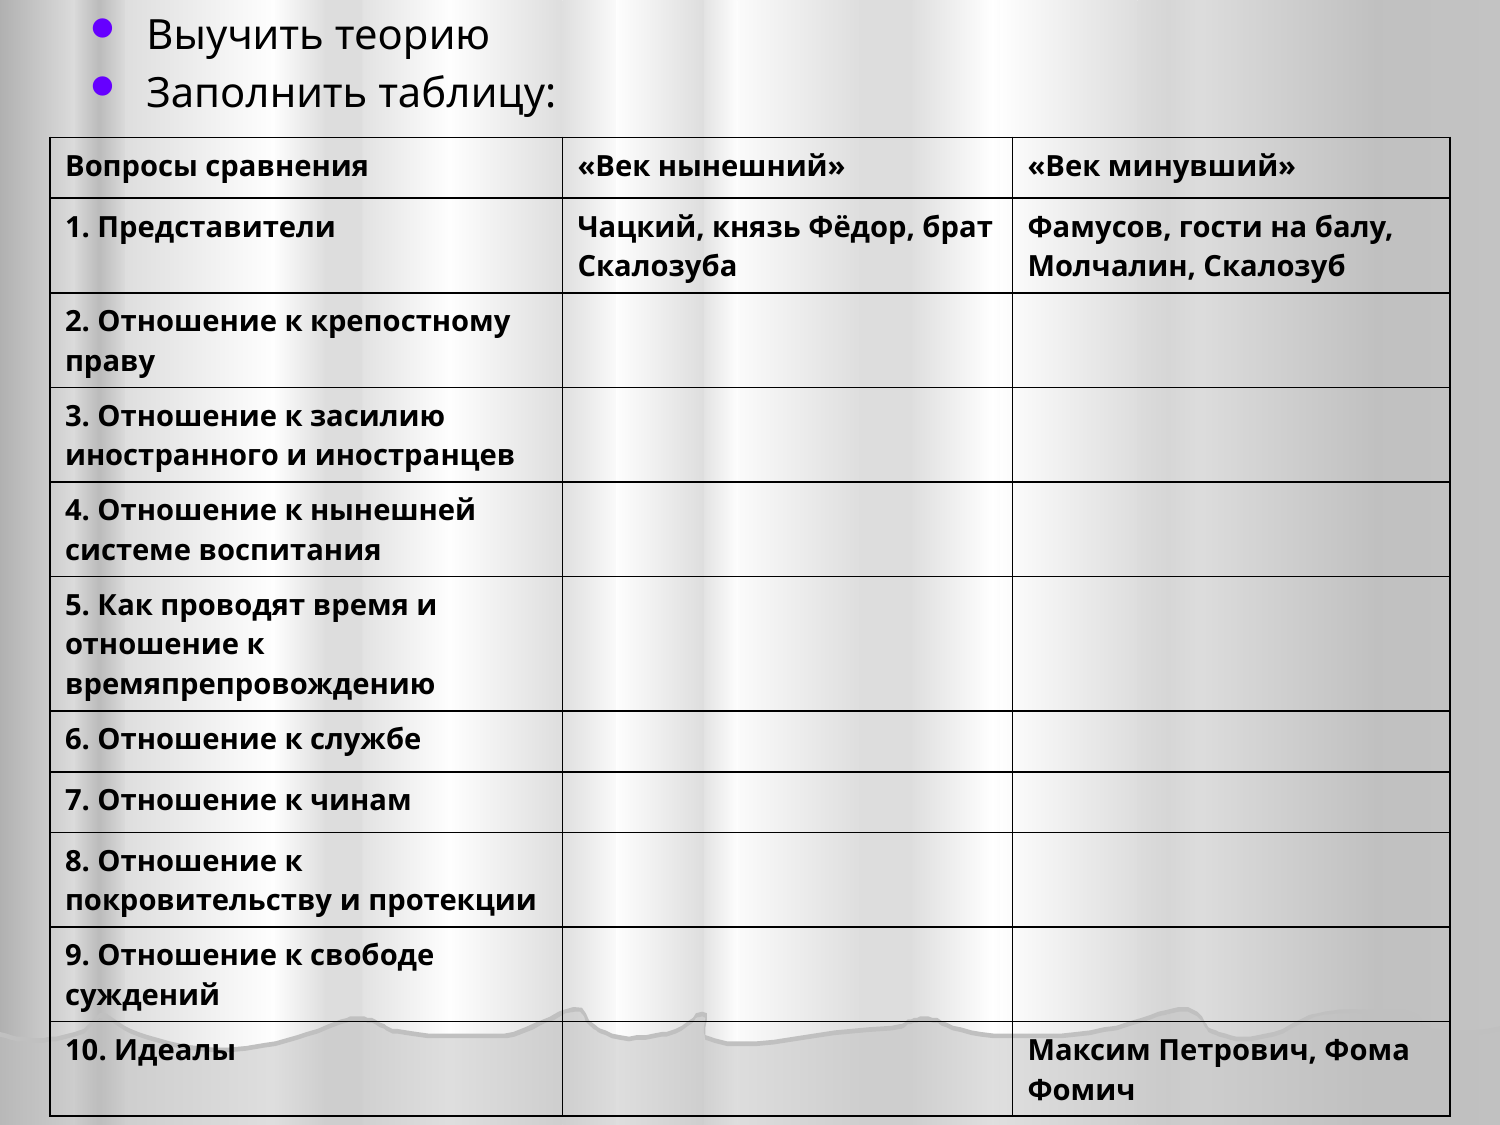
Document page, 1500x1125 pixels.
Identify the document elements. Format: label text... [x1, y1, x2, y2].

table_cell [563, 833, 1012, 926]
table_cell 10. Идеалы [51, 1022, 562, 1115]
table_cell [563, 388, 1012, 481]
table_cell [563, 294, 1012, 387]
table_cell Фамусов, гости на балу, Молчалин, Скалозуб [1013, 199, 1449, 292]
table_cell 7. Отношение к чинам [51, 773, 562, 832]
table_cell 3. Отношение к засилию иностранного и иностранцев [51, 388, 562, 481]
table_cell [563, 773, 1012, 832]
table_cell 5. Как проводят время и отношение к времяпрепровождению [51, 577, 562, 710]
table_cell [563, 1022, 1012, 1115]
table_cell 2. Отношение к крепостному праву [51, 294, 562, 387]
table_cell [563, 928, 1012, 1021]
table_header Вопросы сравнения [51, 138, 562, 197]
table_cell Максим Петрович, Фома Фомич [1013, 1022, 1449, 1115]
table_cell [1013, 833, 1449, 926]
table_cell [1013, 483, 1449, 576]
table_cell [563, 712, 1012, 771]
table_cell [1013, 712, 1449, 771]
table_cell [563, 577, 1012, 710]
table_cell 4. Отношение к нынешней системе воспитания [51, 483, 562, 576]
table_cell [1013, 928, 1449, 1021]
table_header «Век минувший» [1013, 138, 1449, 197]
table_cell [1013, 773, 1449, 832]
table_cell [563, 483, 1012, 576]
table_cell 8. Отношение к покровительству и протекции [51, 833, 562, 926]
table_cell 9. Отношение к свободе суждений [51, 928, 562, 1021]
table_cell 6. Отношение к службе [51, 712, 562, 771]
table_cell 1. Представители [51, 199, 562, 292]
table_cell [1013, 294, 1449, 387]
table_cell [1013, 577, 1449, 710]
table_cell Чацкий, князь Фёдор, брат Скалозуба [563, 199, 1012, 292]
table_cell [1013, 388, 1449, 481]
list Выучить теорию Заполнить таблицу: [74, 0, 1426, 137]
table_header «Век нынешний» [563, 138, 1012, 197]
